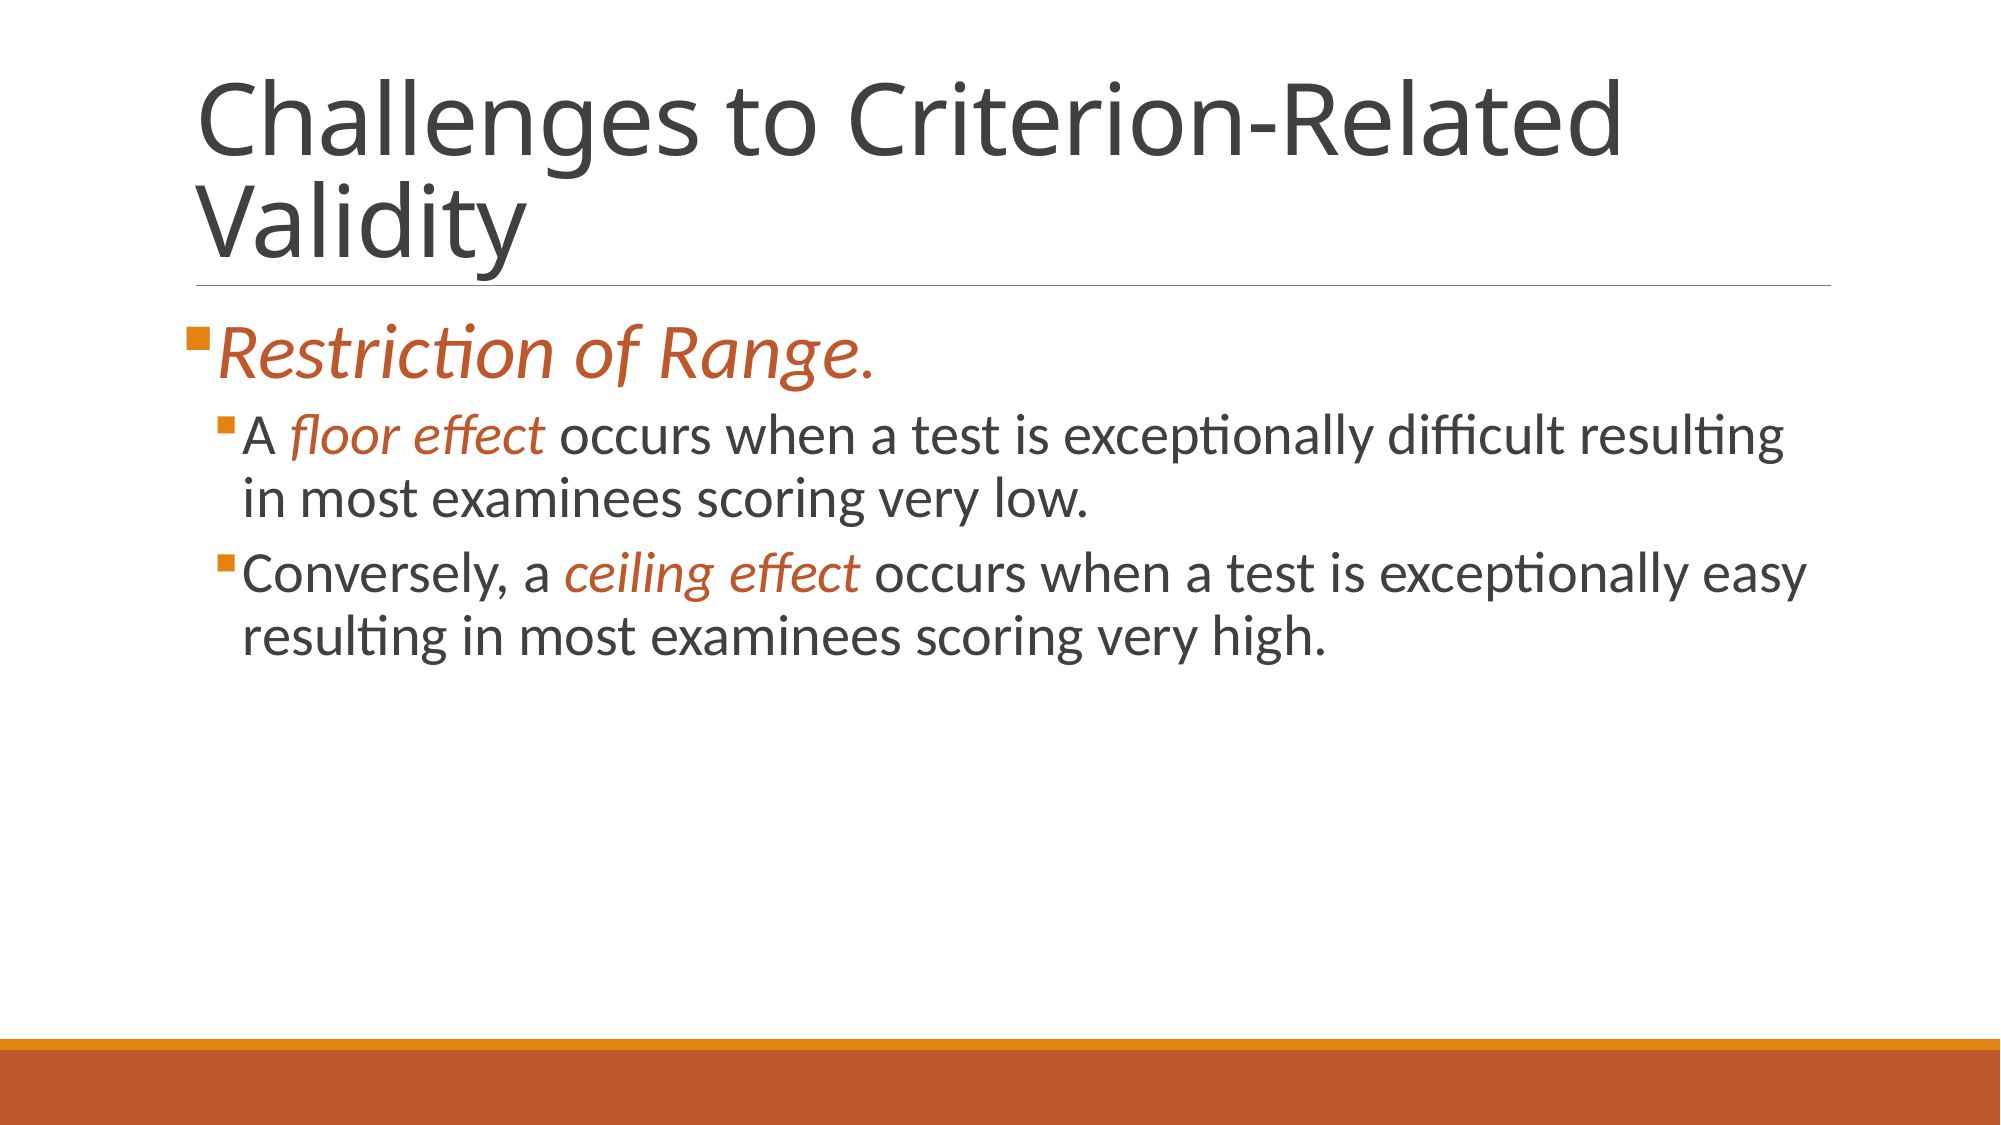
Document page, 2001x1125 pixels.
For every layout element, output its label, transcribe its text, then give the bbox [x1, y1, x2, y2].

title Challenges to Criterion-Related Validity [180, 47, 1830, 285]
list Restriction of Range. A floor effect occurs when a test is exceptionally difficult resulting in most examinees scoring very low. Conversely, a ceiling effect occurs when a test is exceptionally easy resulting in most examinees scoring very high. [180, 302, 1830, 963]
